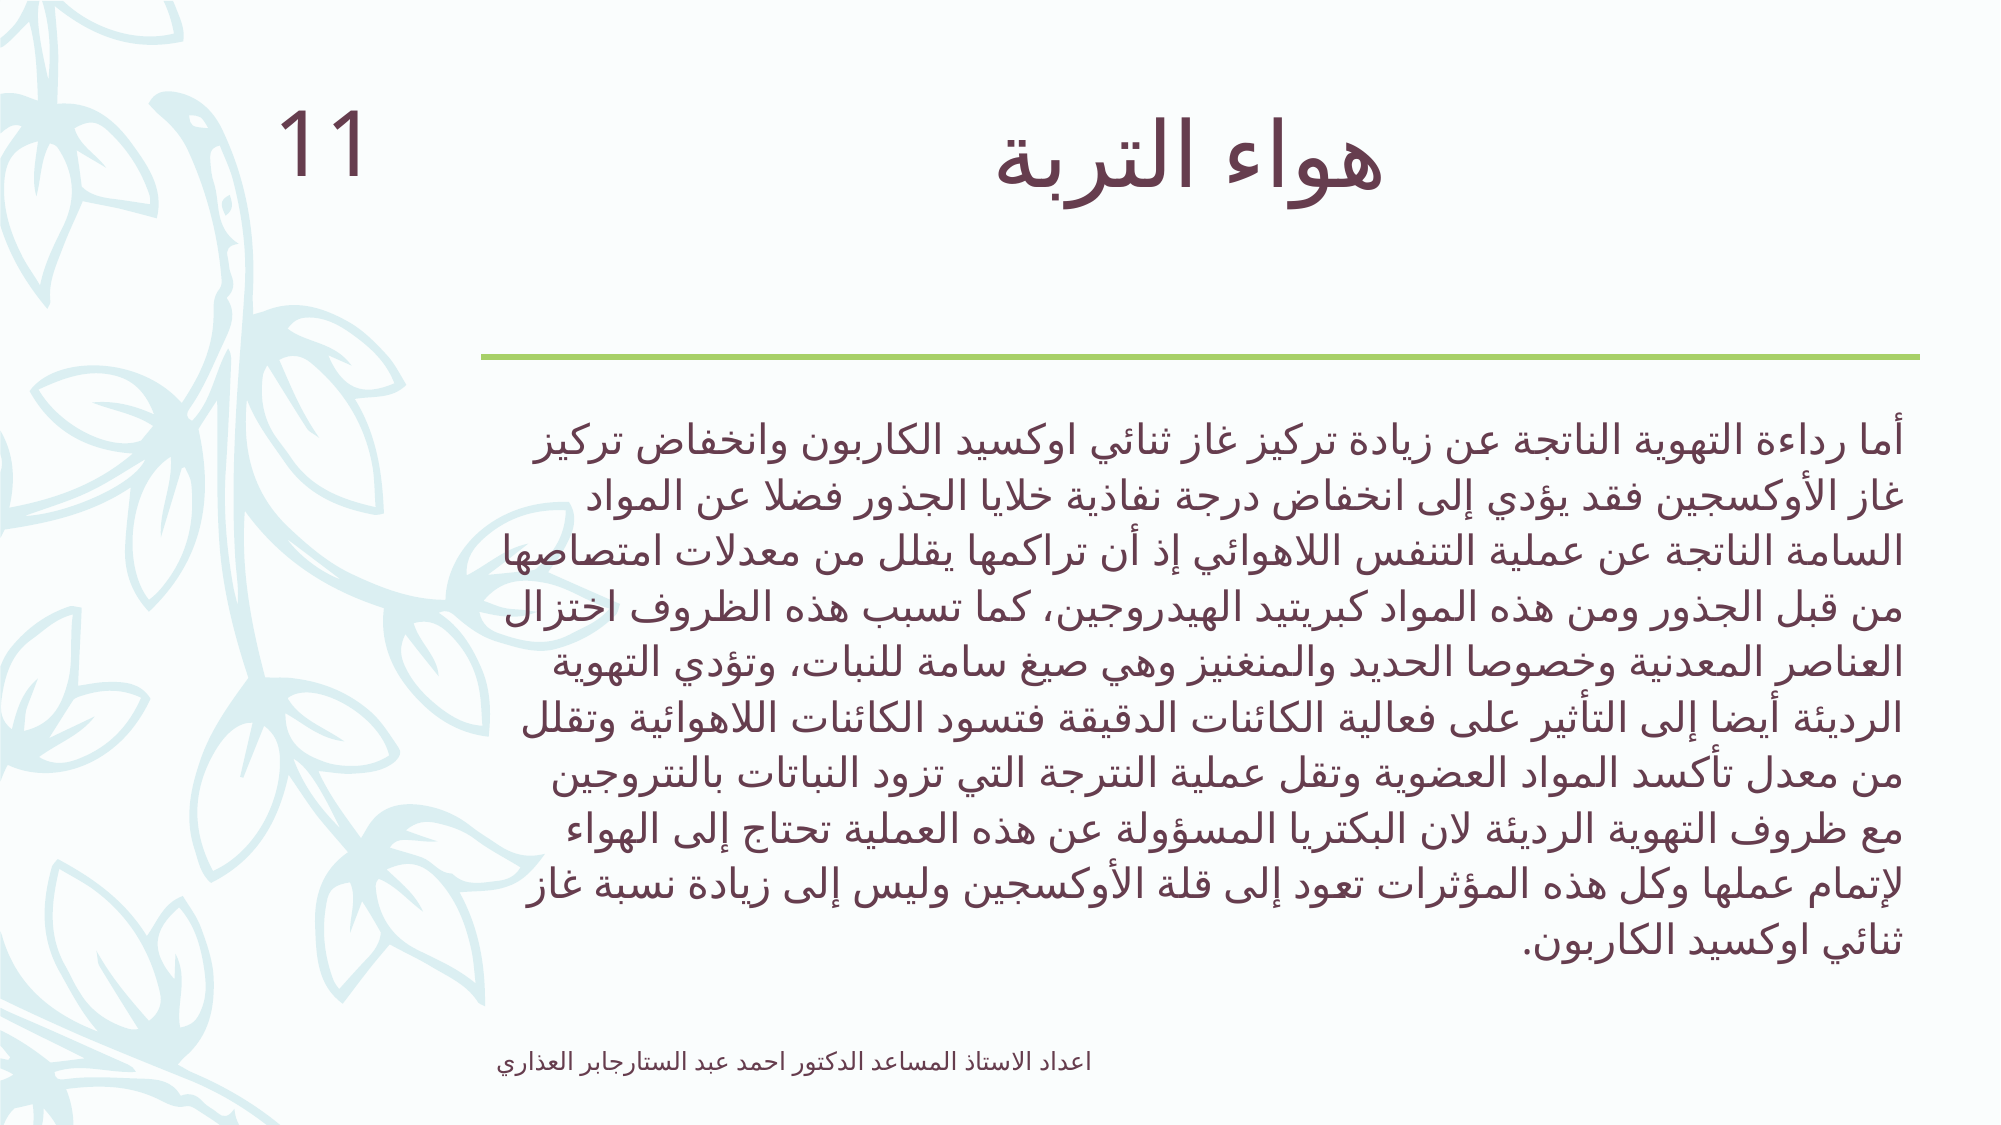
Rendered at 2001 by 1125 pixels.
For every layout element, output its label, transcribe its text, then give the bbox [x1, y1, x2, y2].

title هواء التربة [460, 93, 1920, 350]
footer اعداد الاستاذ المساعد الدكتور احمد عبد الستارجابر العذاري [481, 1032, 1411, 1093]
list أما رداءة التهوية الناتجة عن زيادة تركيز غاز ثنائي اوكسيد الكاربون وانخفاض تركيز غاز الأوكسجين فقد يؤدي إلى انخفاض درجة نفاذية خلايا الجذور فضلا عن المواد السامة الناتجة عن عملية التنفس اللاهوائي إذ أن تراكمها يقلل من معدلات امتصاصها من قبل الجذور ومن هذه المواد كبريتيد الهيدروجين، كما تسبب هذه الظروف اختزال العناصر المعدنية وخصوصا الحديد والمنغنيز وهي صيغ سامة للنبات، وتؤدي التهوية الرديئة أيضا إلى التأثير على فعالية الكائنات الدقيقة فتسود الكائنات اللاهوائية وتقلل من معدل تأكسد المواد العضوية وتقل عملية النترجة التي تزود النباتات بالنتروجين مع ظروف التهوية الرديئة لان البكتريا المسؤولة عن هذه العملية تحتاج إلى الهواء لإتمام عملها وكل هذه المؤثرات تعود إلى قلة الأوكسجين وليس إلى زيادة نسبة غاز ثنائي اوكسيد الكاربون. [481, 399, 1920, 999]
slide_number 11 [84, 118, 394, 218]
